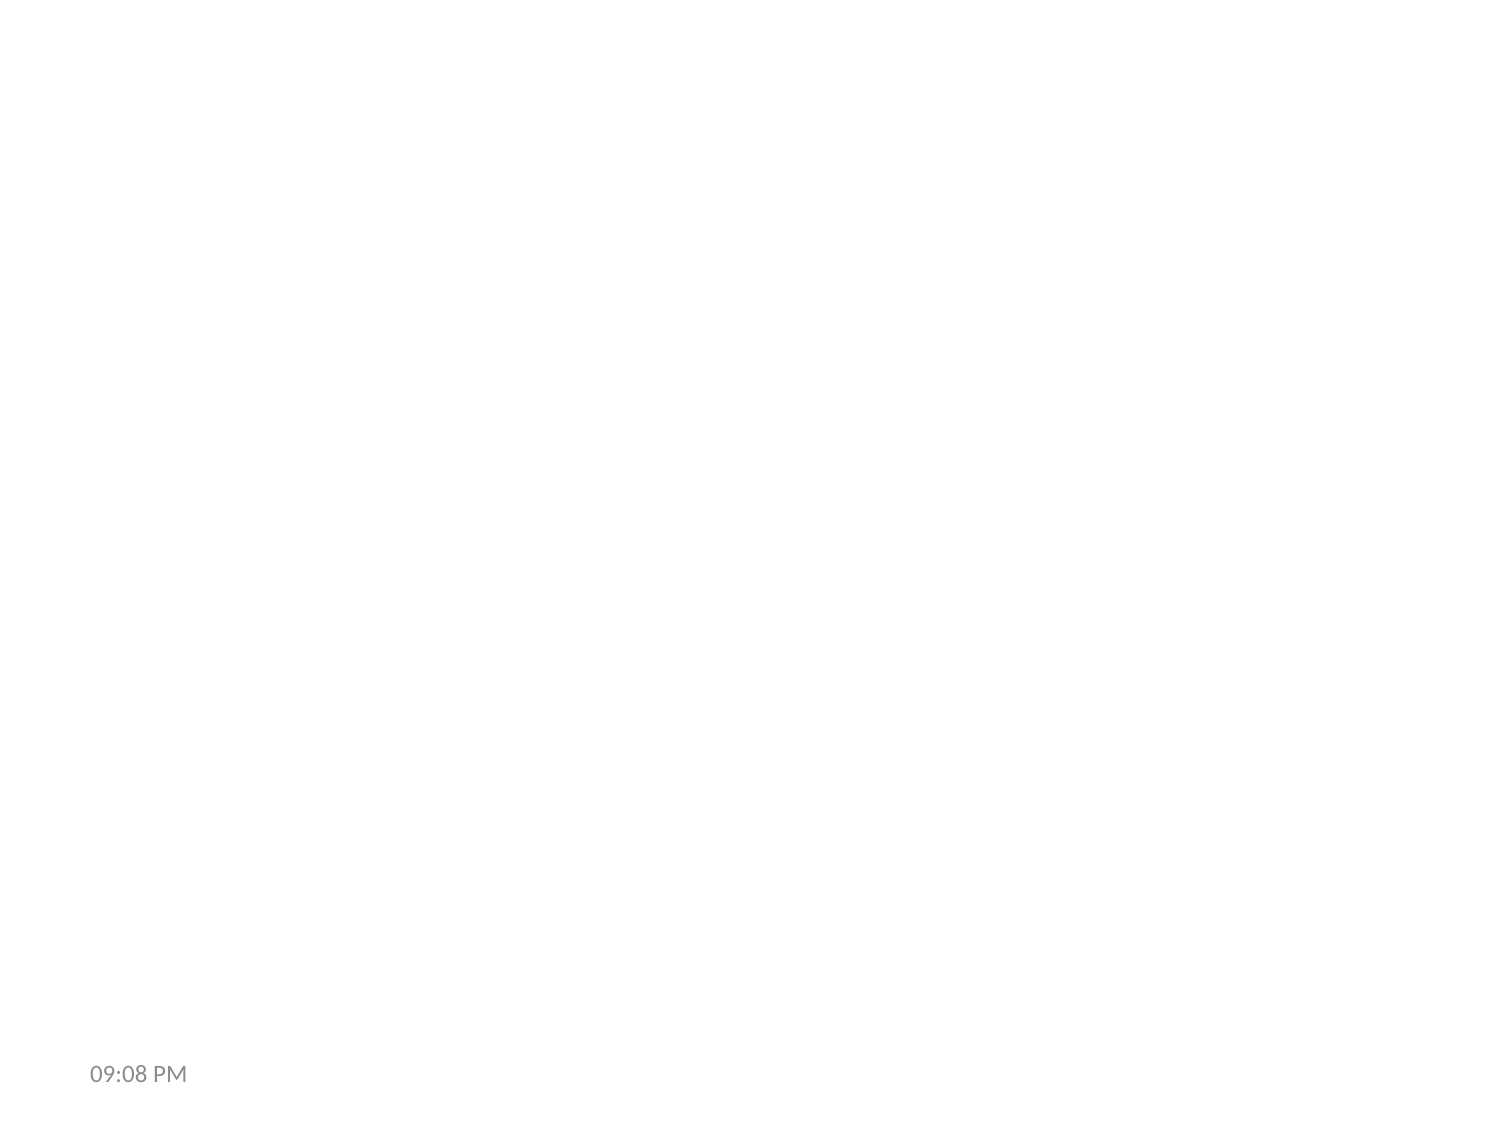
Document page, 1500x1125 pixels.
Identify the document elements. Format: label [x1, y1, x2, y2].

slide_number [75, 1042, 425, 1103]
